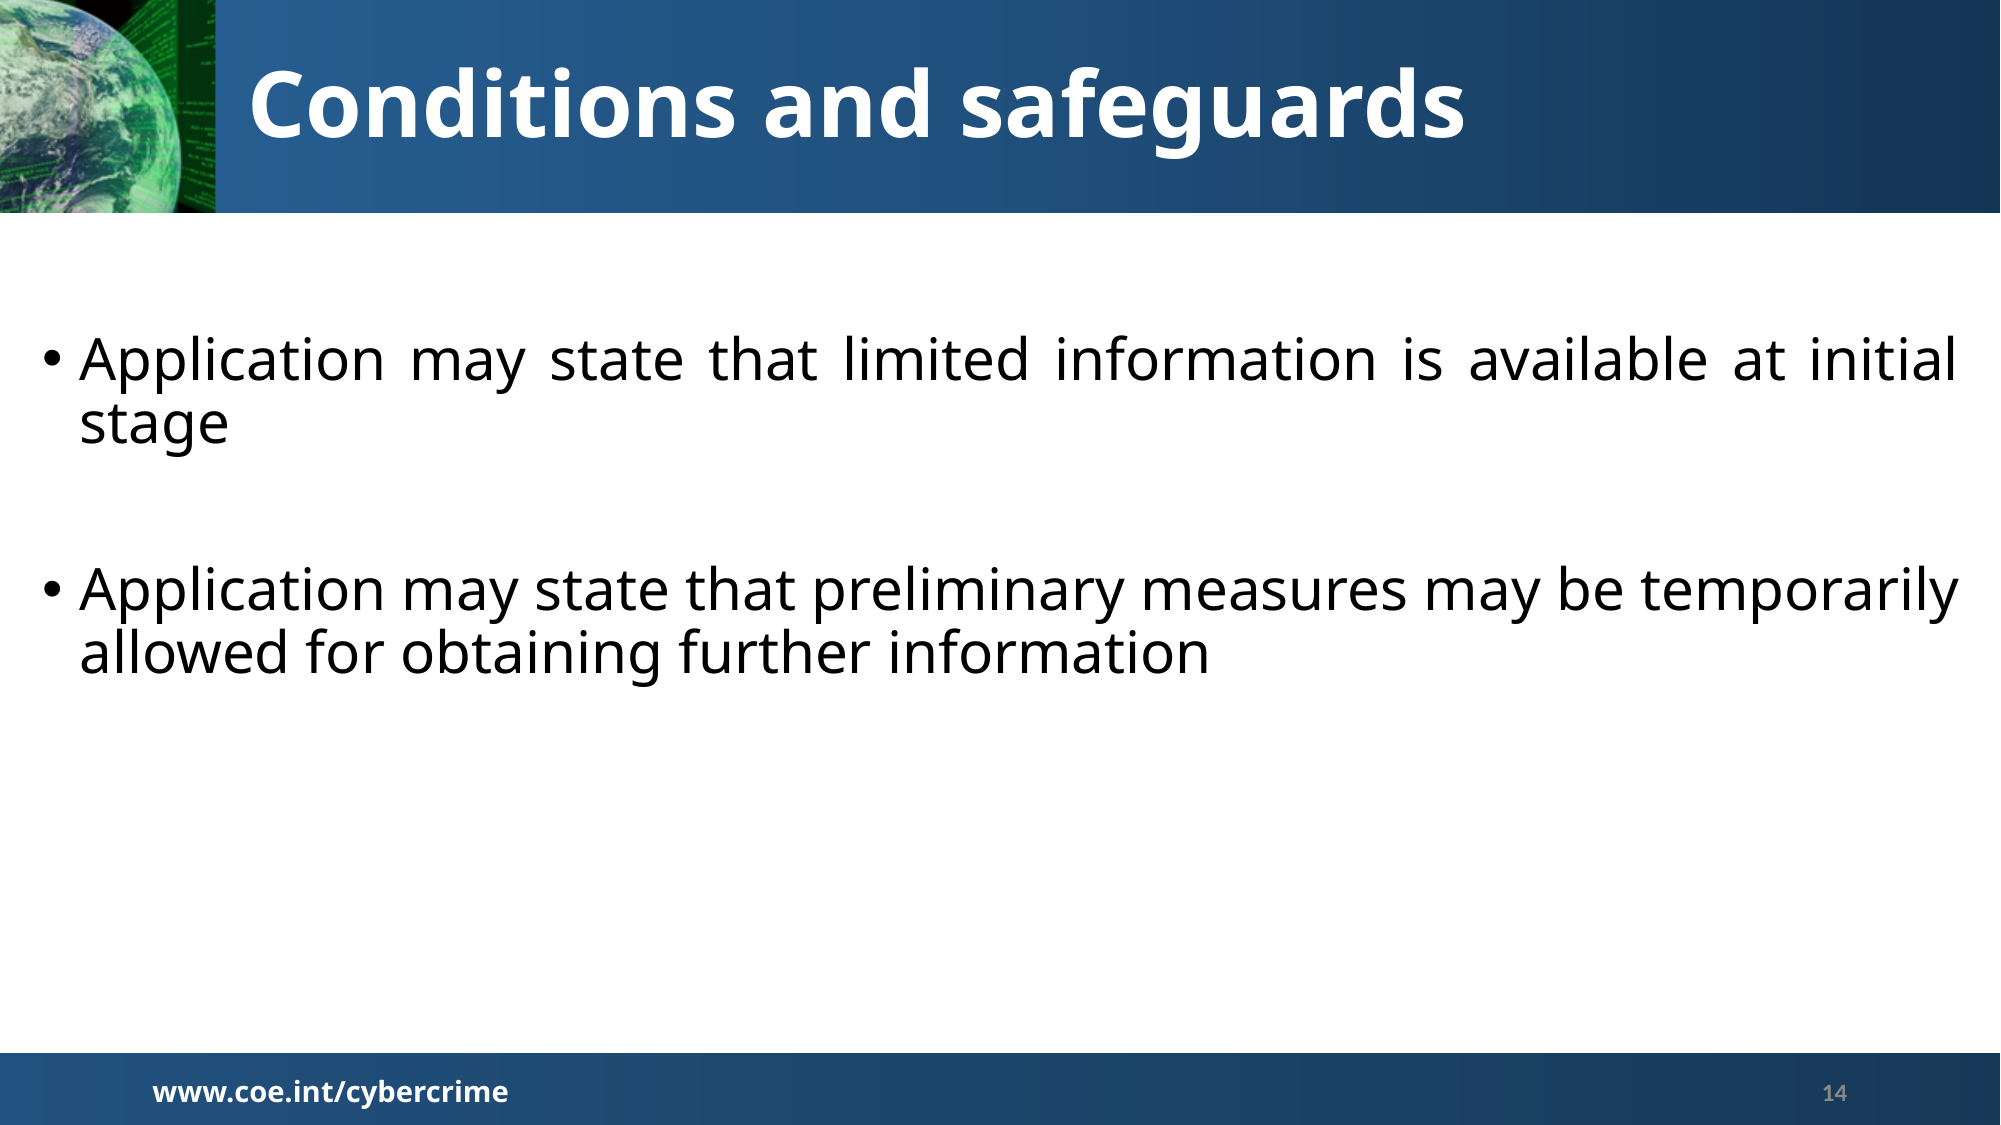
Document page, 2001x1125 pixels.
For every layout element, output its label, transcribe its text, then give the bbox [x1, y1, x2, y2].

slide_number www.coe.int/cybercrime [137, 1061, 588, 1121]
picture [0, 0, 2000, 213]
list Application may state that limited information is available at initial stage Application may state that preliminary measures may be temporarily allowed for obtaining further information [27, 231, 1975, 1038]
slide_number 14 [1412, 1061, 1863, 1121]
text_box Conditions and safeguards [232, 14, 1919, 203]
